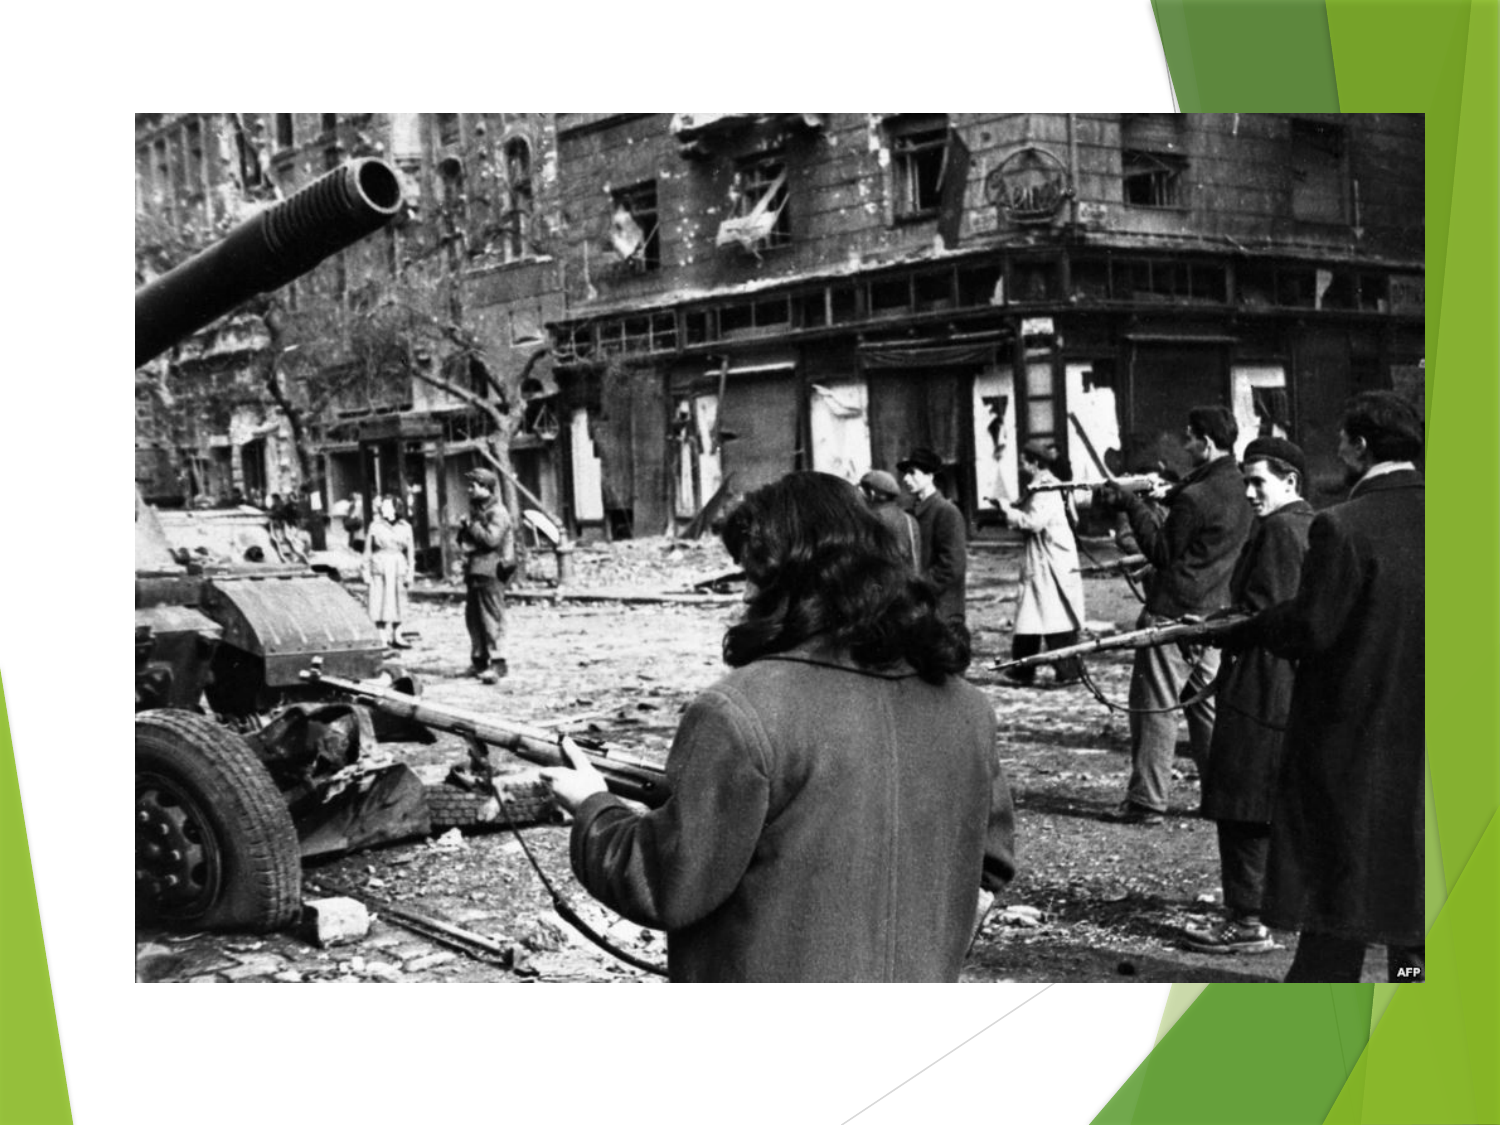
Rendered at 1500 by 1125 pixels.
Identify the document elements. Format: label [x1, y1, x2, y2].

picture [135, 113, 1426, 983]
